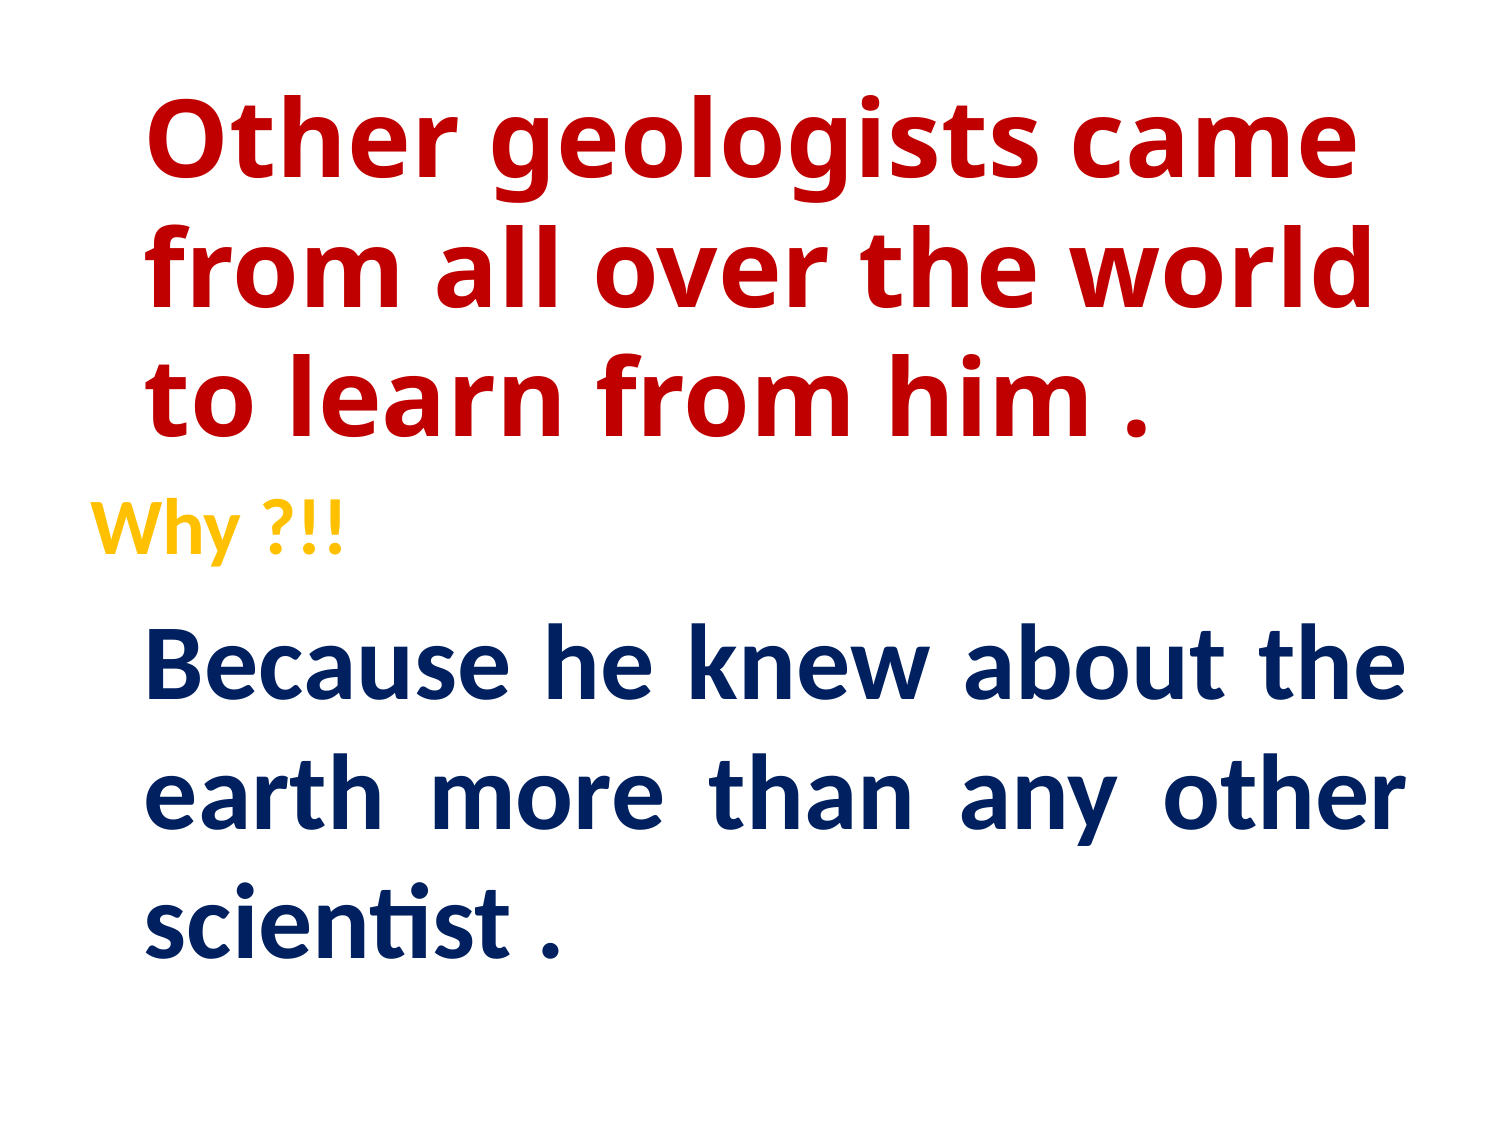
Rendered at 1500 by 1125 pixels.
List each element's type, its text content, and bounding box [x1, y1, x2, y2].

list Other geologists came from all over the world to learn from him . Why ?!! Because he knew about the earth more than any other scientist . [75, 62, 1425, 1005]
